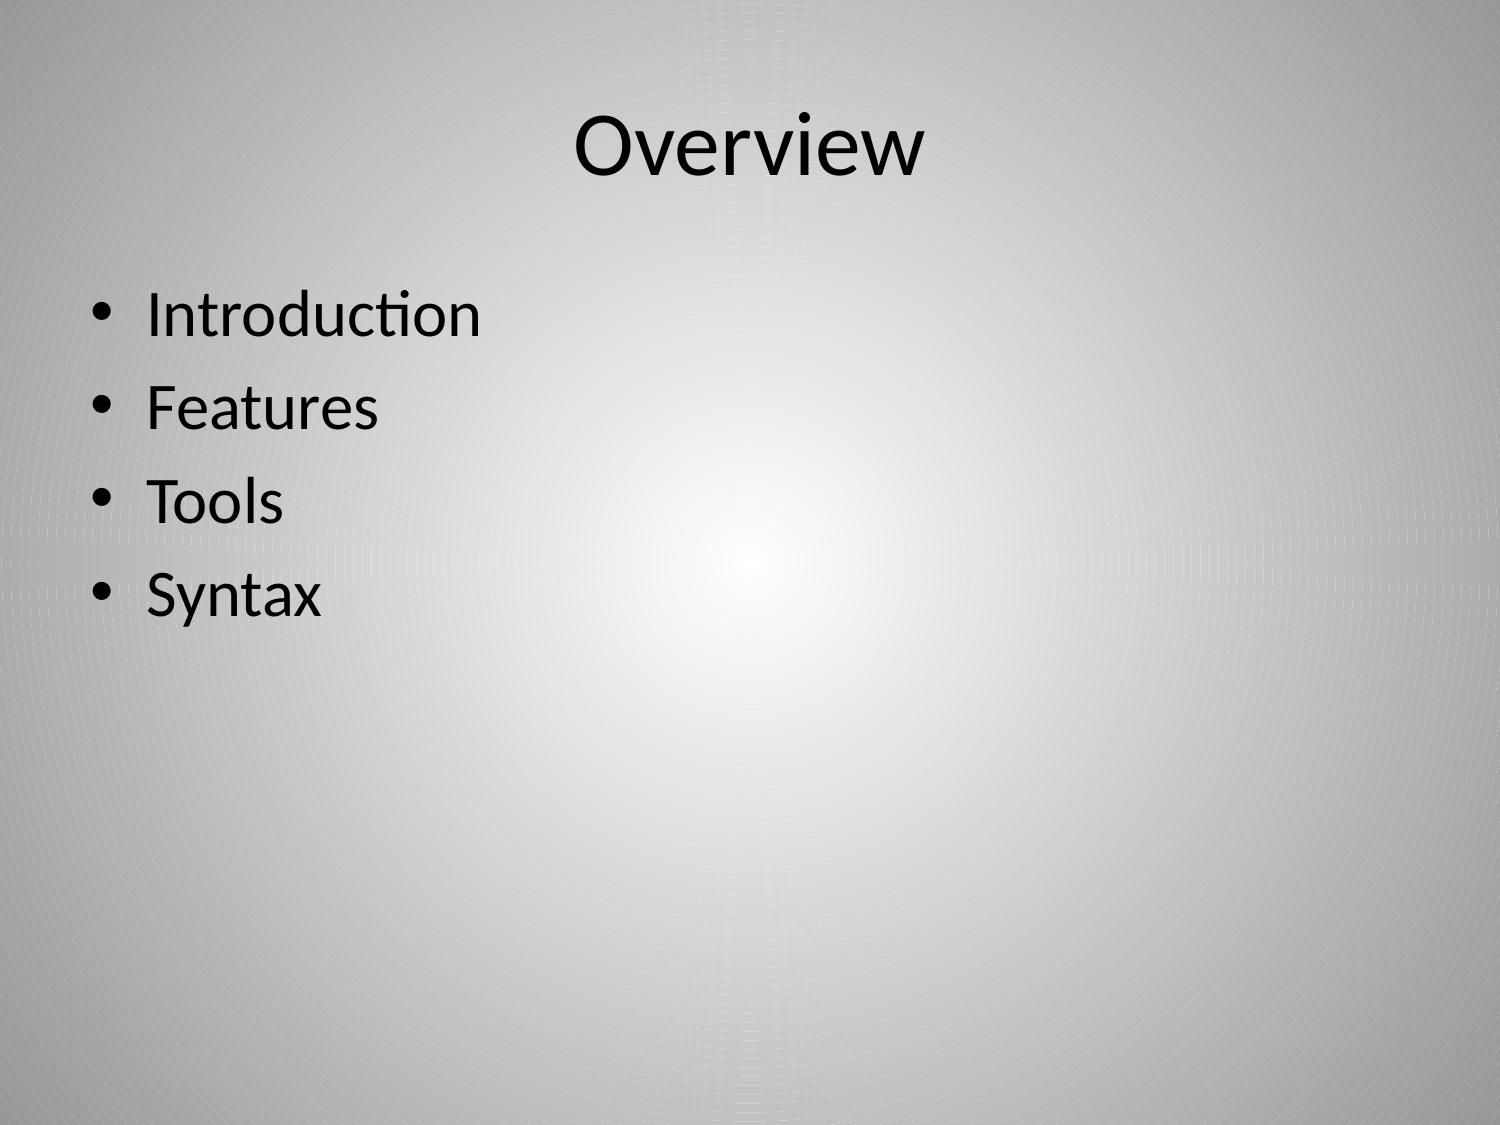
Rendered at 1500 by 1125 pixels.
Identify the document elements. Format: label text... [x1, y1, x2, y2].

title Overview [75, 45, 1425, 233]
list Introduction Features Tools Syntax [75, 262, 1425, 1005]
